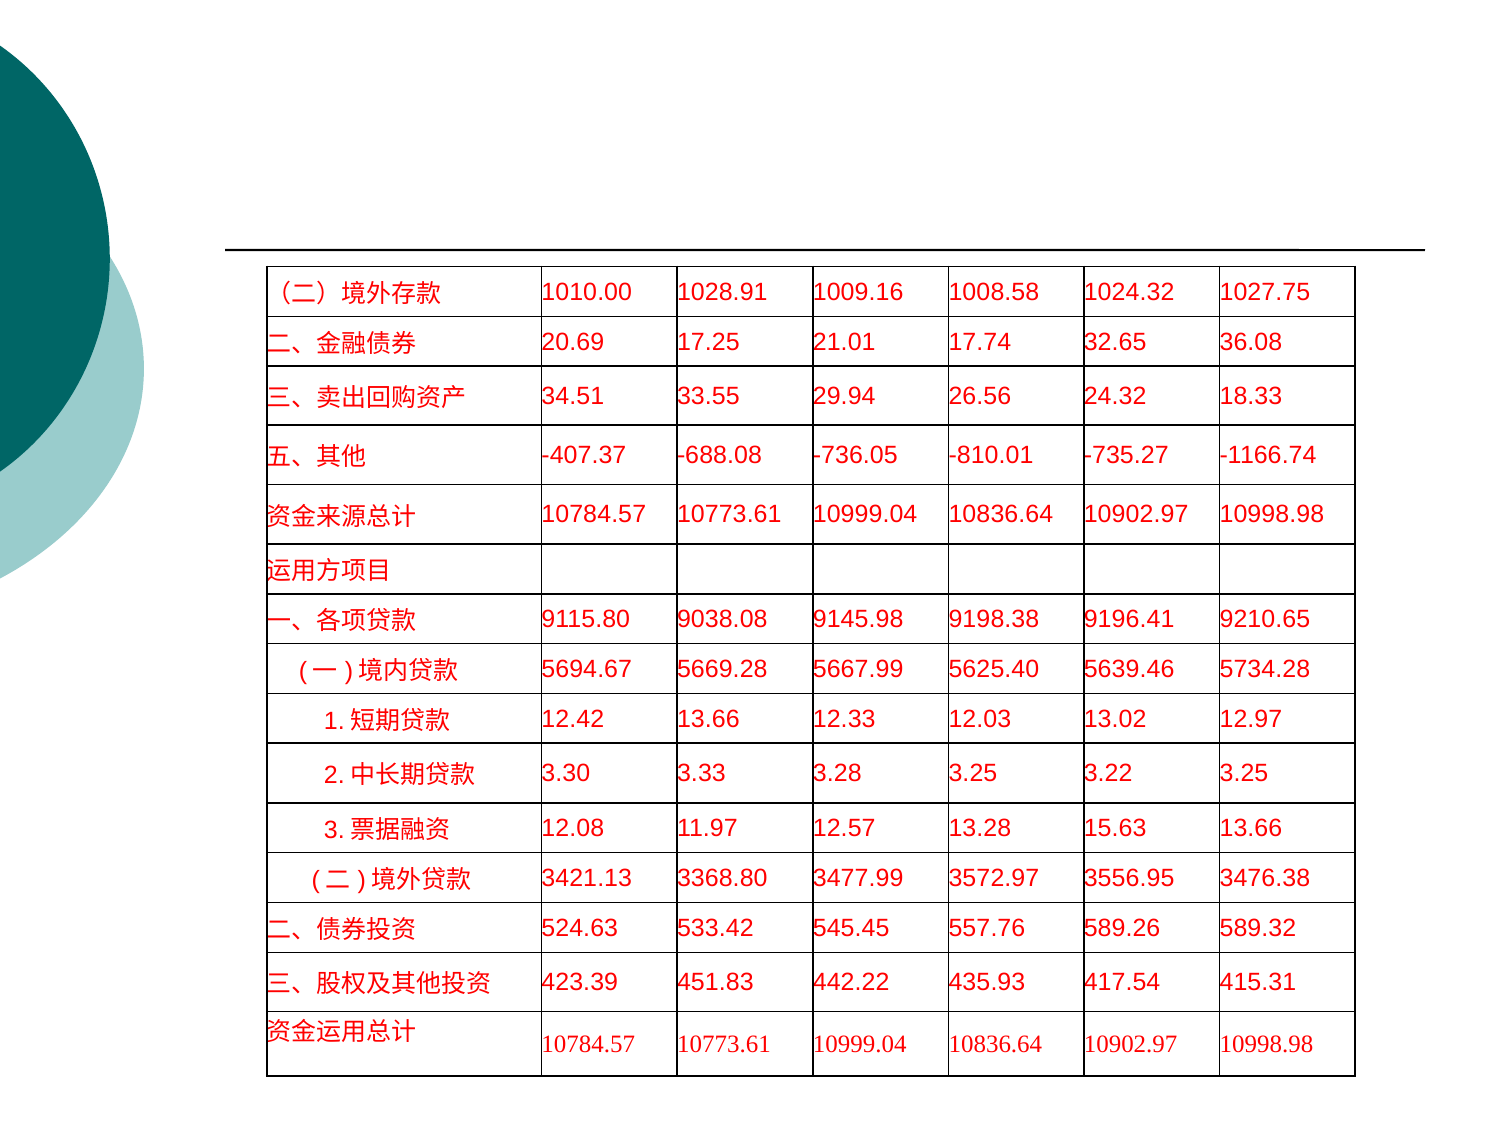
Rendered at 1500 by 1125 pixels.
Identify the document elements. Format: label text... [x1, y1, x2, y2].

table_cell 5639.46 [1085, 644, 1219, 693]
table_cell 9038.08 [678, 595, 812, 643]
table_cell 10836.64 [949, 1012, 1083, 1075]
table_cell 36.08 [1220, 317, 1354, 365]
table_cell 5669.28 [678, 644, 812, 693]
table_cell 12.33 [814, 694, 948, 742]
table_cell 一、各项贷款 [268, 595, 541, 643]
table_cell 3.22 [1085, 744, 1219, 802]
table_cell 3.25 [949, 744, 1083, 802]
table_cell 二、金融债券 [268, 317, 541, 365]
table_cell 10773.61 [678, 1012, 812, 1075]
table_cell 21.01 [814, 317, 948, 365]
table_cell 15.63 [1085, 804, 1219, 852]
table_cell 9210.65 [1220, 595, 1354, 643]
table_cell 17.25 [678, 317, 812, 365]
table_cell 29.94 [814, 367, 948, 424]
table_cell 415.31 [1220, 953, 1354, 1011]
table_cell 545.45 [814, 903, 948, 952]
table_cell 运用方项目 [268, 545, 541, 593]
table_cell 10784.57 [542, 485, 676, 543]
table_cell 5694.67 [542, 644, 676, 693]
table_cell 533.42 [678, 903, 812, 952]
table_cell 18.33 [1220, 367, 1354, 424]
table_cell 3368.80 [678, 853, 812, 902]
table_cell 3476.38 [1220, 853, 1354, 902]
table_header 1010.00 [542, 267, 676, 316]
table_cell 10998.98 [1220, 1012, 1354, 1075]
table_cell 12.42 [542, 694, 676, 742]
table_cell 24.32 [1085, 367, 1219, 424]
table_cell 三、股权及其他投资 [268, 953, 541, 1011]
table_cell 三、卖出回购资产 [268, 367, 541, 424]
table_cell 33.55 [678, 367, 812, 424]
table_cell 26.56 [949, 367, 1083, 424]
table_cell 10773.61 [678, 485, 812, 543]
table_cell 9115.80 [542, 595, 676, 643]
table_cell 10836.64 [949, 485, 1083, 543]
table_cell 3572.97 [949, 853, 1083, 902]
table_cell 442.22 [814, 953, 948, 1011]
table_cell 13.28 [949, 804, 1083, 852]
table_header 1024.32 [1085, 267, 1219, 316]
table_cell [678, 545, 812, 593]
table_header 1008.58 [949, 267, 1083, 316]
table_cell 3.票据融资 [268, 804, 541, 852]
table_cell 13.66 [1220, 804, 1354, 852]
table_cell (二)境外贷款 [268, 853, 541, 902]
table_cell 10902.97 [1085, 1012, 1219, 1075]
table_cell [1085, 545, 1219, 593]
table_cell 5734.28 [1220, 644, 1354, 693]
table_cell 2.中长期贷款 [268, 744, 541, 802]
table_cell 10998.98 [1220, 485, 1354, 543]
table_cell 12.97 [1220, 694, 1354, 742]
table_cell 3.30 [542, 744, 676, 802]
table_cell 二、债券投资 [268, 903, 541, 952]
table_cell 12.03 [949, 694, 1083, 742]
table_cell 3421.13 [542, 853, 676, 902]
table_cell 13.66 [678, 694, 812, 742]
table_cell 32.65 [1085, 317, 1219, 365]
table_cell 423.39 [542, 953, 676, 1011]
table_cell 3556.95 [1085, 853, 1219, 902]
table_cell -407.37 [542, 426, 676, 484]
table_cell 资金来源总计 [268, 485, 541, 543]
table_cell 10999.04 [814, 485, 948, 543]
table_cell 9196.41 [1085, 595, 1219, 643]
table_cell 10999.04 [814, 1012, 948, 1075]
table_header 1009.16 [814, 267, 948, 316]
table_header 1028.91 [678, 267, 812, 316]
table_cell [542, 545, 676, 593]
table_cell 1.短期贷款 [268, 694, 541, 742]
table_header （二）境外存款 [268, 267, 541, 316]
table_cell 589.26 [1085, 903, 1219, 952]
table_cell -736.05 [814, 426, 948, 484]
table_cell 3.25 [1220, 744, 1354, 802]
table_cell -810.01 [949, 426, 1083, 484]
table_cell [949, 545, 1083, 593]
table_cell 五、其他 [268, 426, 541, 484]
table_cell [1220, 545, 1354, 593]
table_cell 417.54 [1085, 953, 1219, 1011]
table_cell 12.08 [542, 804, 676, 852]
table_cell 9198.38 [949, 595, 1083, 643]
table_cell 435.93 [949, 953, 1083, 1011]
table_cell 589.32 [1220, 903, 1354, 952]
table_cell 3.33 [678, 744, 812, 802]
table_cell 11.97 [678, 804, 812, 852]
table_cell 5667.99 [814, 644, 948, 693]
table_cell -735.27 [1085, 426, 1219, 484]
table_cell 451.83 [678, 953, 812, 1011]
table_cell 524.63 [542, 903, 676, 952]
table_header 1027.75 [1220, 267, 1354, 316]
table_cell 3477.99 [814, 853, 948, 902]
table_cell 34.51 [542, 367, 676, 424]
table_cell 12.57 [814, 804, 948, 852]
table_cell 13.02 [1085, 694, 1219, 742]
table_cell 20.69 [542, 317, 676, 365]
table_cell 10784.57 [542, 1012, 676, 1075]
table_cell 3.28 [814, 744, 948, 802]
table_cell 5625.40 [949, 644, 1083, 693]
table_cell -1166.74 [1220, 426, 1354, 484]
table_cell (一)境内贷款 [268, 644, 541, 693]
table_cell 17.74 [949, 317, 1083, 365]
table_cell [814, 545, 948, 593]
table_cell 资金运用总计 [268, 1012, 541, 1075]
table_cell -688.08 [678, 426, 812, 484]
table_cell 557.76 [949, 903, 1083, 952]
table_cell 9145.98 [814, 595, 948, 643]
table_cell 10902.97 [1085, 485, 1219, 543]
